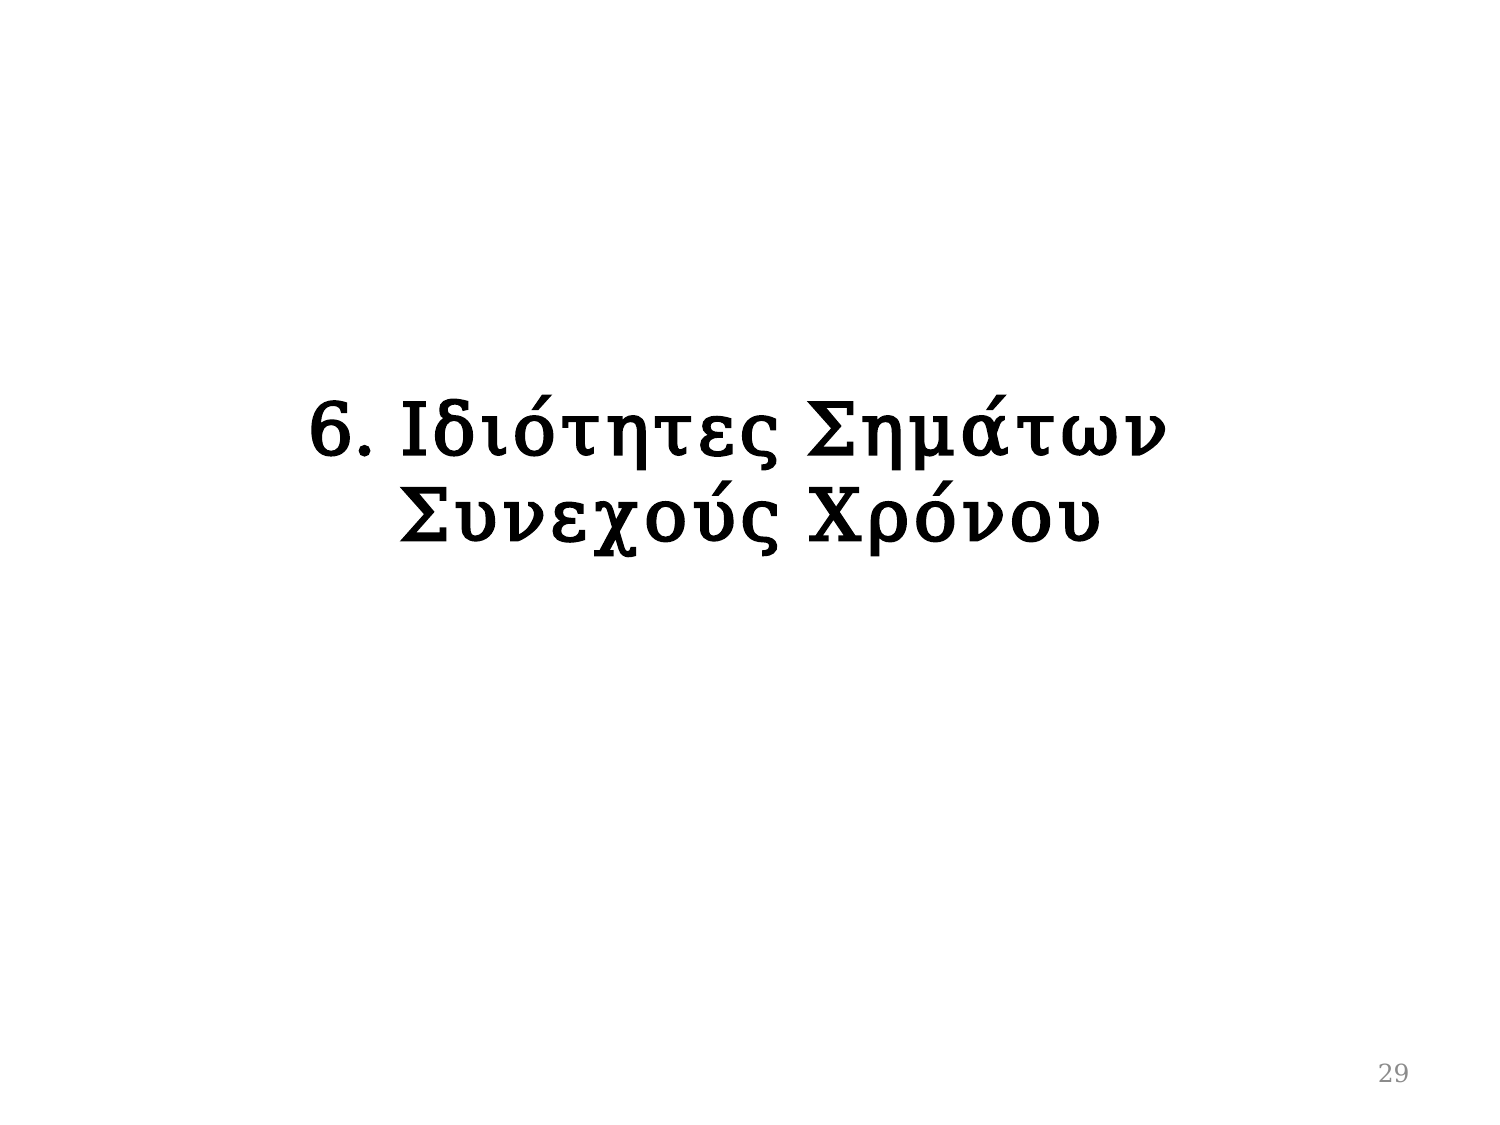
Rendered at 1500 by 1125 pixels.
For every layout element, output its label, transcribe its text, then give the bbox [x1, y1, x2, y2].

slide_number 29 [1074, 1042, 1425, 1103]
title 6. Ιδιότητες Σημάτων Συνεχούς Χρόνου [75, 375, 1425, 563]
